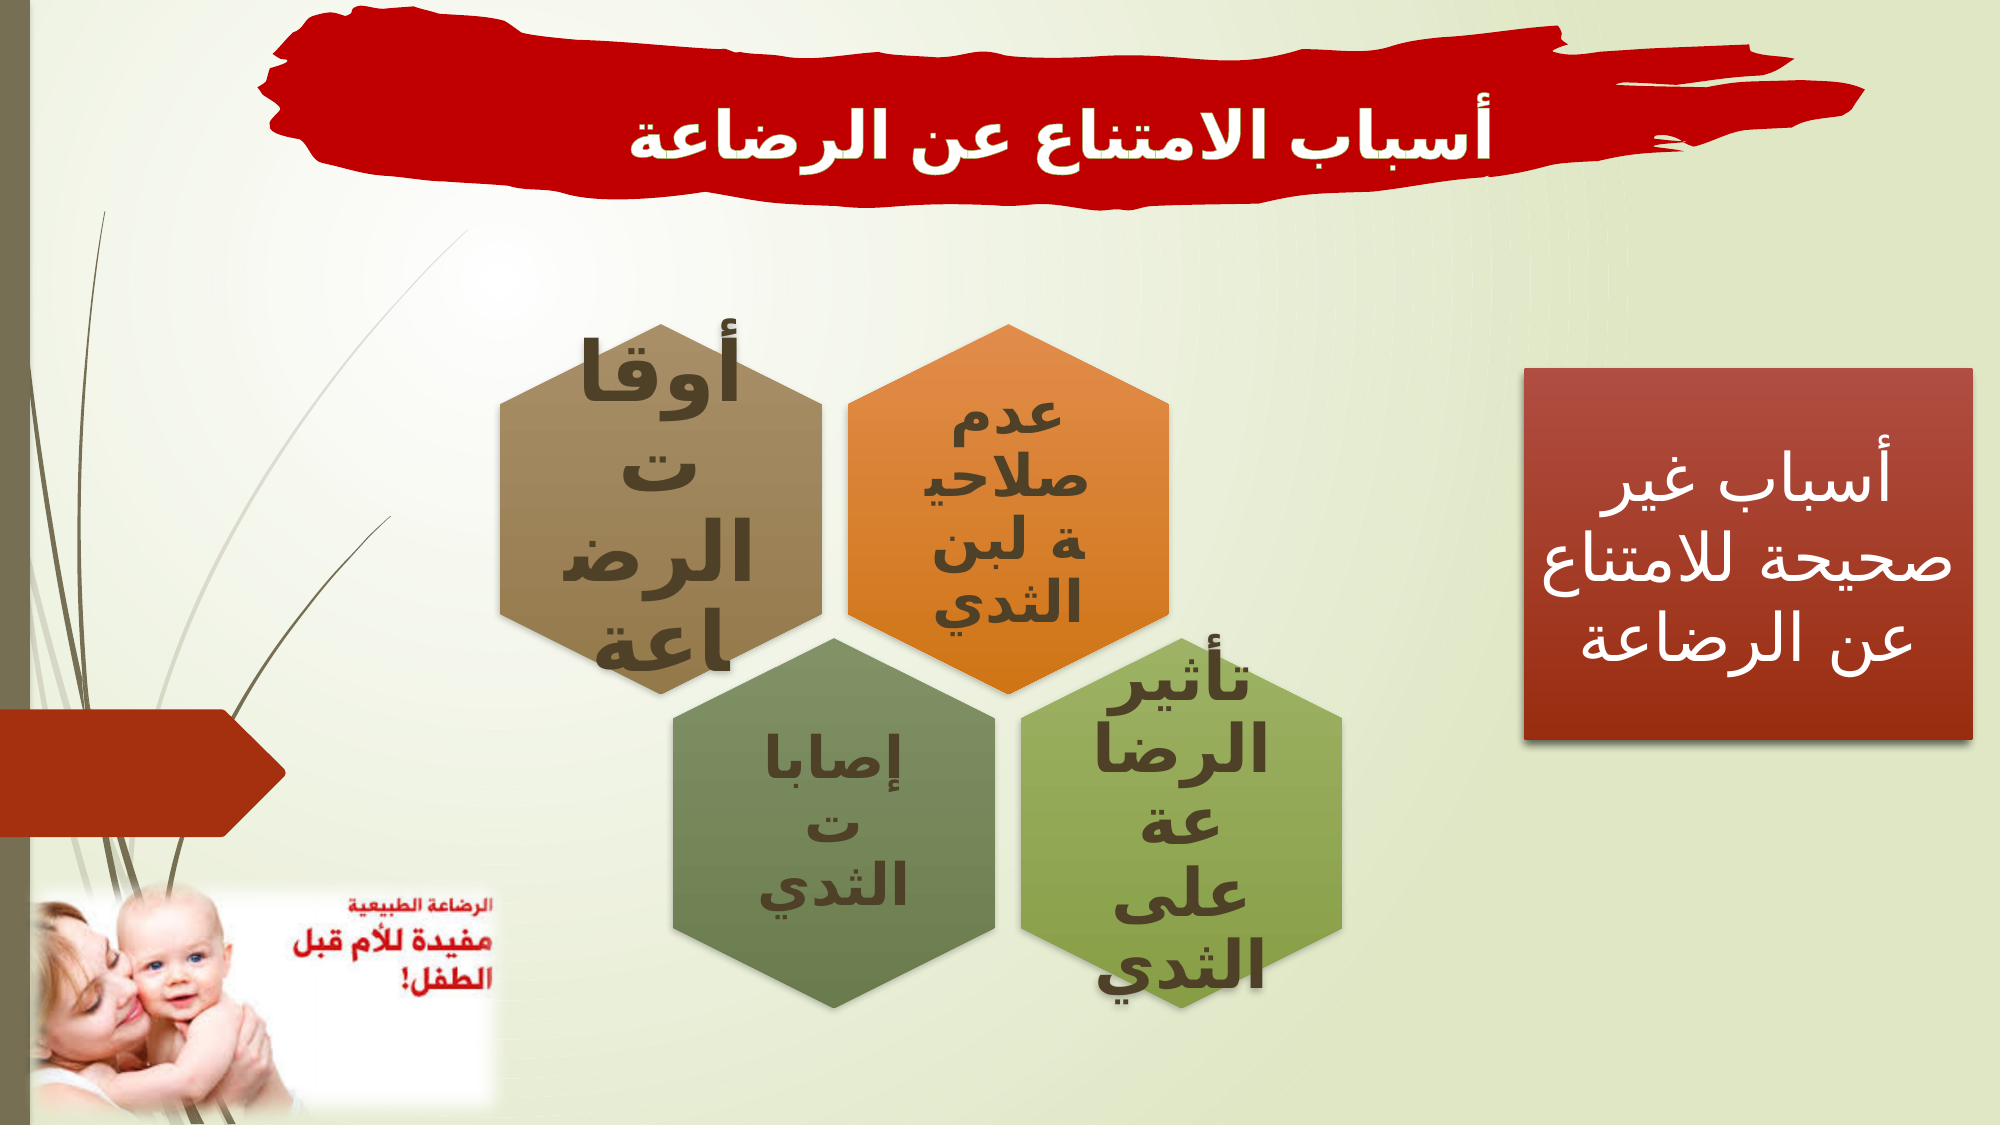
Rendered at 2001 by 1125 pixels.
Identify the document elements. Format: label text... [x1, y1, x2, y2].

text_box أسباب الامتناع عن الرضاعة [257, 5, 1865, 211]
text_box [259, 221, 1593, 1111]
picture [22, 873, 513, 1125]
title أسباب غير صحيحة للامتناع عن الرضاعة [1595, 368, 1973, 740]
